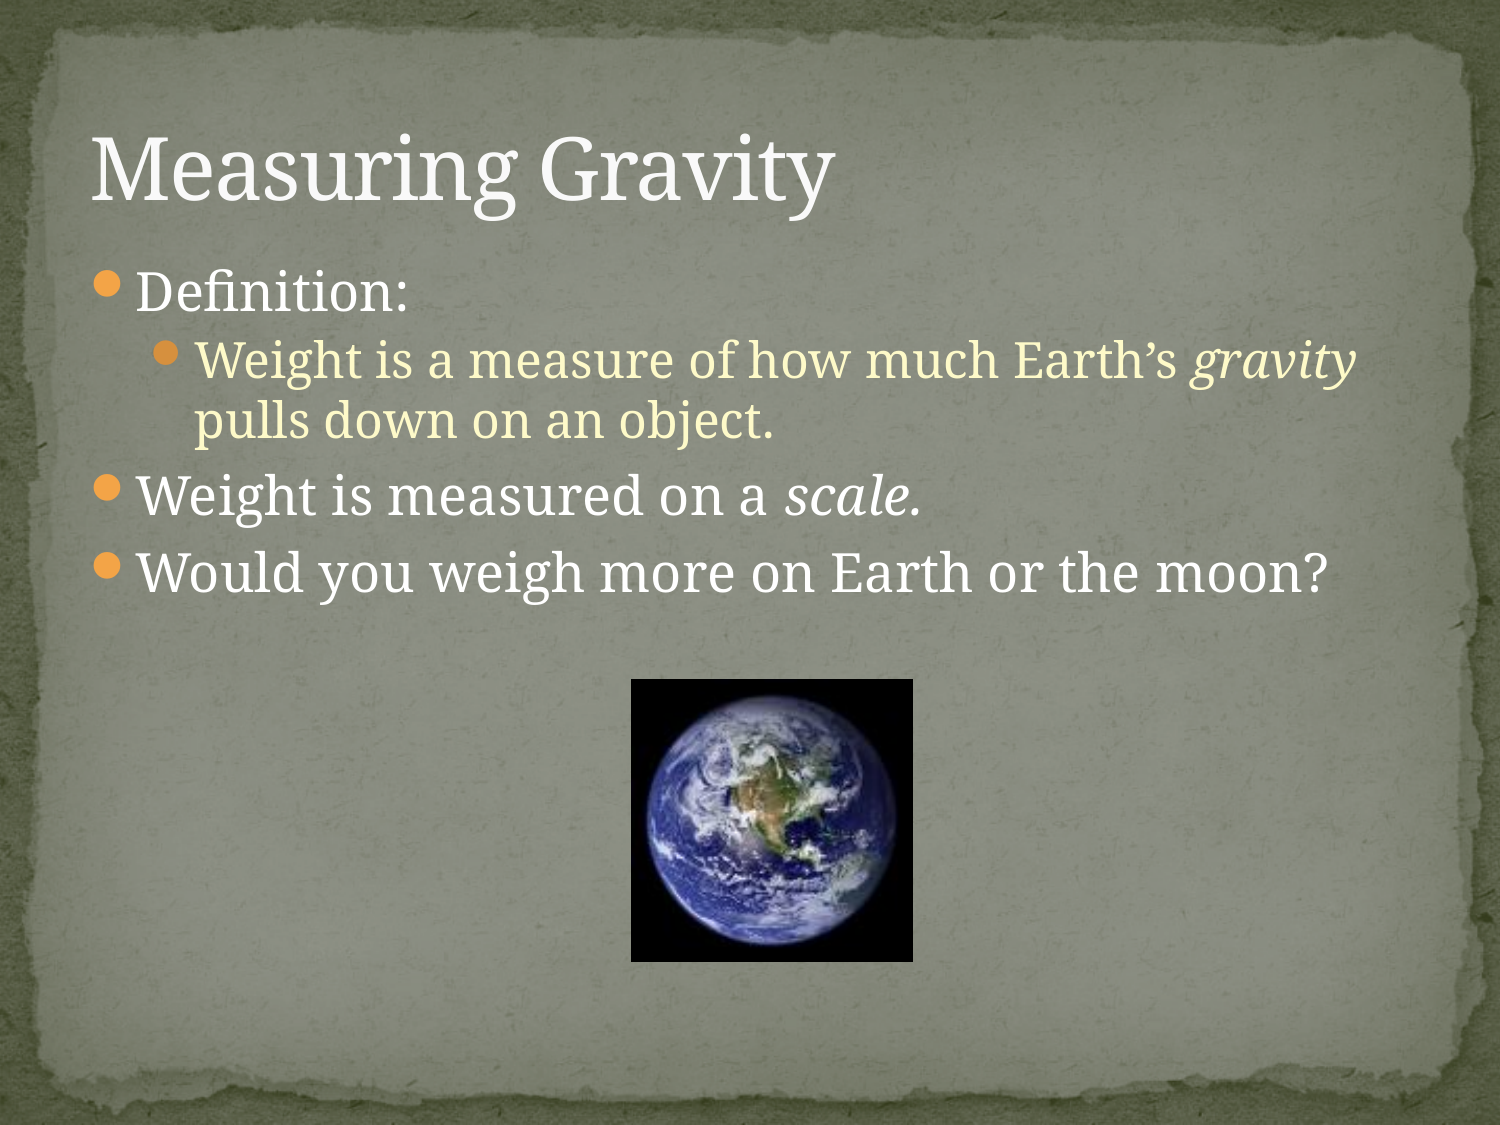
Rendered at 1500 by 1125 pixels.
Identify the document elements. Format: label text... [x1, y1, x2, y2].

picture [631, 679, 913, 962]
title Measuring Gravity [74, 24, 1425, 225]
list Definition: Weight is a measure of how much Earth’s gravity pulls down on an object. Weight is measured on a scale. Would you weigh more on Earth or the moon? [75, 249, 1425, 1000]
